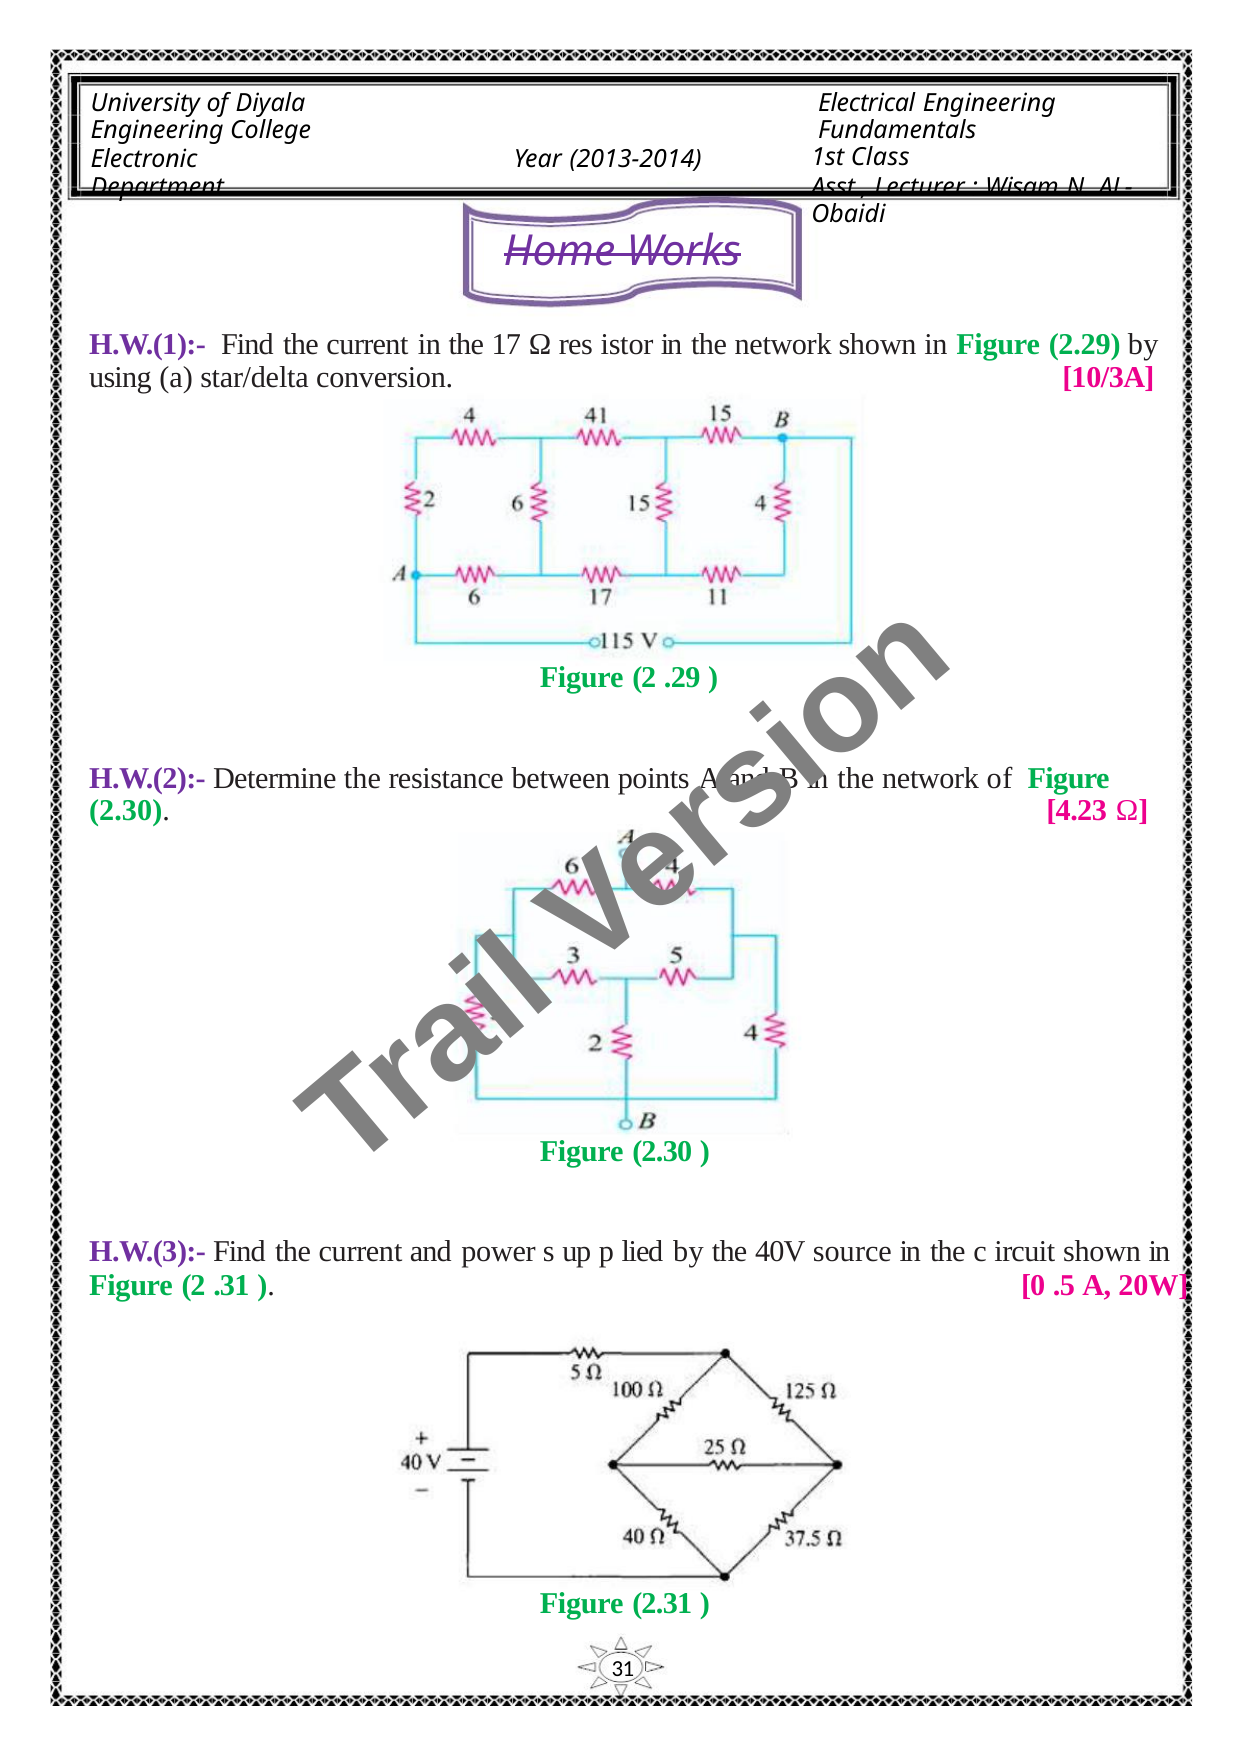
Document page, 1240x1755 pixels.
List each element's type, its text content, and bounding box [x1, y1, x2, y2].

text_box Trail Version [246, 543, 993, 1211]
text_box Figure (2.30 ) [539, 1134, 747, 1168]
text_box H.W.(1):- Find the current in the 17 Ω res istor in the network shown in Figure (2.29) by using (a) star/delta conversion. [10/3A] [89, 327, 1240, 394]
text_box H.W.(2):- Determine the resistance between points A and B in the network of Figure (2.30). [4.23 Ω] [89, 761, 617, 827]
text_box Figure (2 .29 ) [539, 661, 736, 695]
text_box University of Diyala Engineering College Electronic Department [90, 89, 332, 201]
text_box Home Works [503, 220, 803, 275]
text_box 31 [611, 1652, 670, 1681]
text_box Year (2013-2014) [513, 145, 705, 173]
text_box [50, 49, 1193, 1706]
text_box Figure (2.31 ) [539, 1586, 747, 1620]
text_box Electrical Engineering Fundamentals 1st Class Asst., Lecturer : Wisam N. AL-Obaidi [811, 89, 1204, 228]
text_box H.W.(2):- Determine the resistance between points A and B in the network of Figure (2.30). [4.23 Ω] [820, 761, 1240, 827]
text_box H.W.(3):- Find the current and power s up p lied by the 40V source in the c ircuit shown in Figure (2 .31 ). [0 .5 A, 20W] [89, 1235, 1240, 1302]
